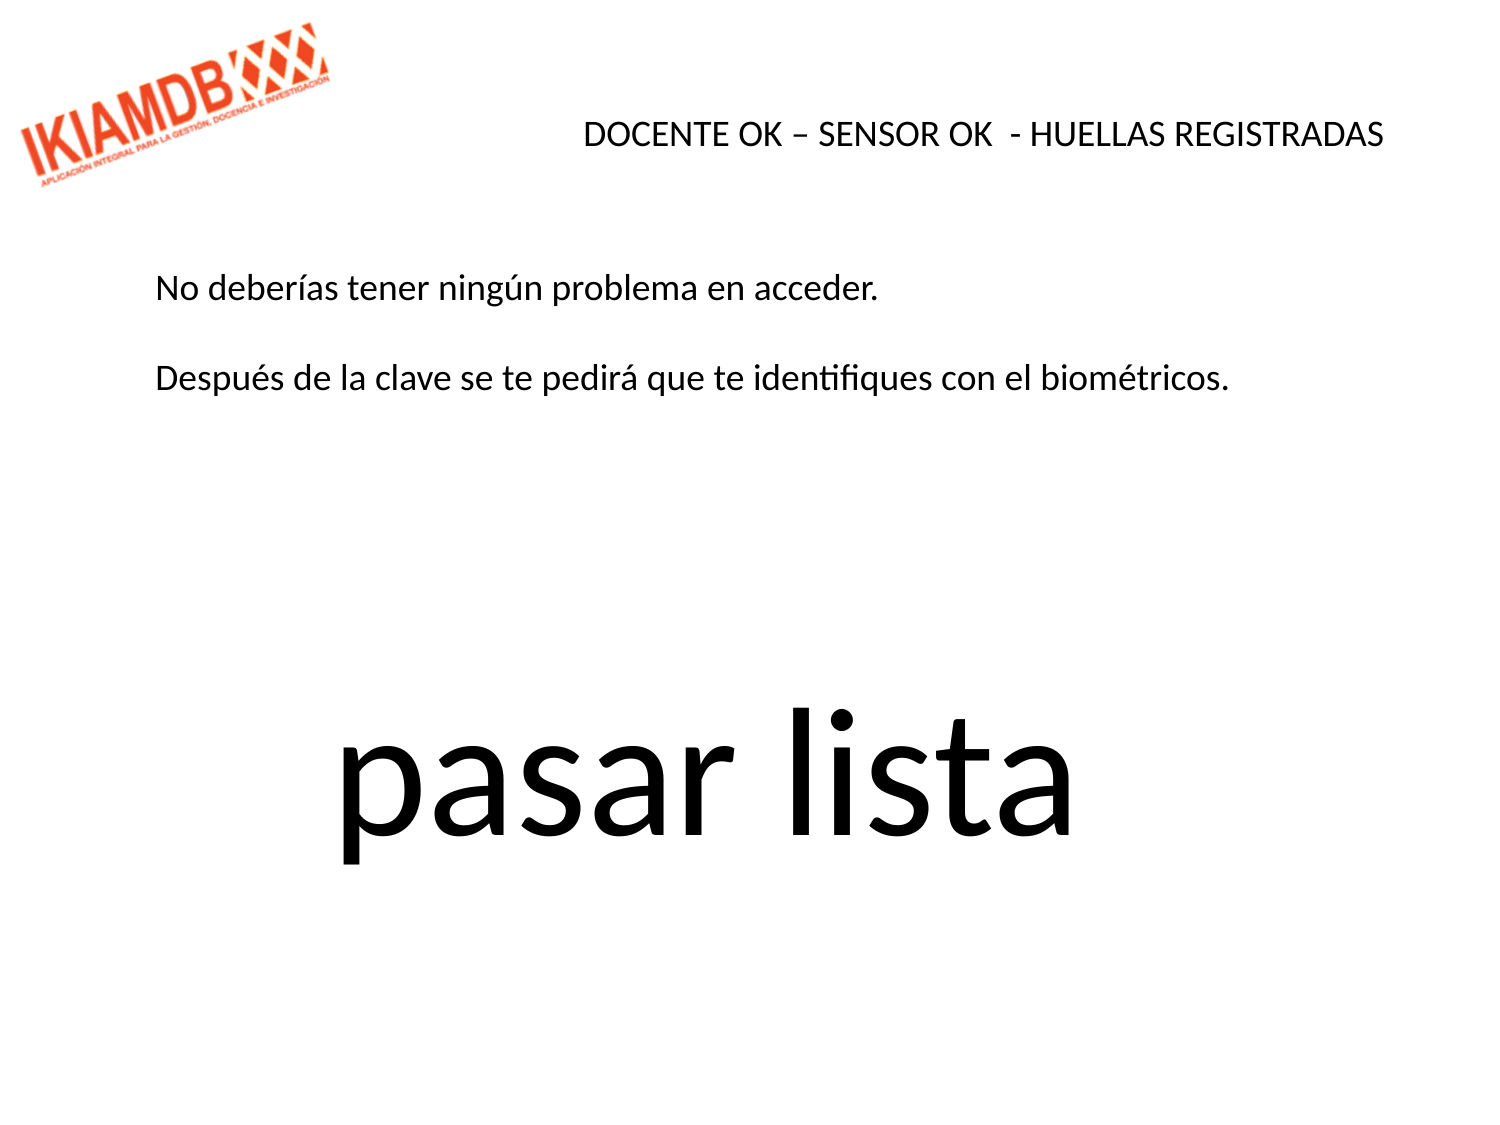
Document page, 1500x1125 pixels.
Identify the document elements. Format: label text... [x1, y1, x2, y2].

picture [19, 21, 334, 190]
text_box No deberías tener ningún problema en acceder. Después de la clave se te pedirá que te identifiques con el biométricos. [140, 255, 1247, 405]
text_box pasar lista [316, 645, 1097, 880]
text_box DOCENTE OK – SENSOR OK - HUELLAS REGISTRADAS [112, 101, 1400, 162]
